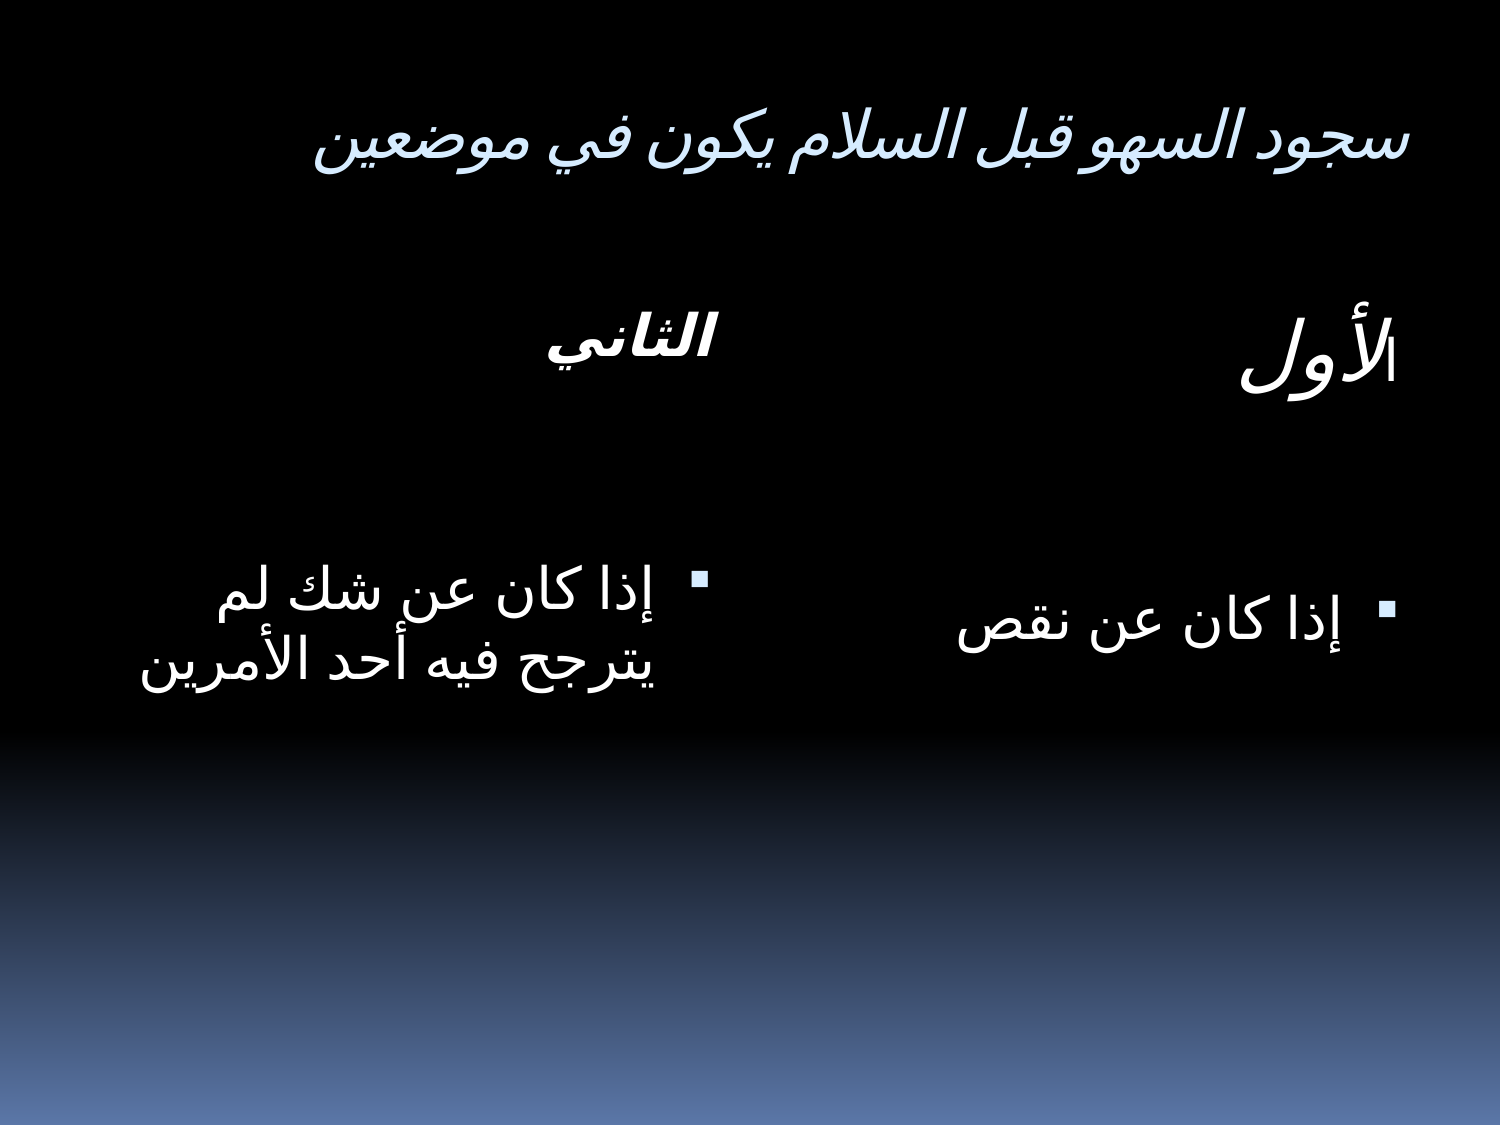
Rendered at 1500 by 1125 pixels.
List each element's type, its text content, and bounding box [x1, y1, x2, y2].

list الأول إذا كان عن نقص [763, 290, 1427, 1033]
title سجود السهو قبل السلام يكون في موضعين [75, 83, 1425, 234]
list الثاني إذا كان عن شك لم يترجح فيه أحد الأمرين [76, 290, 739, 1033]
